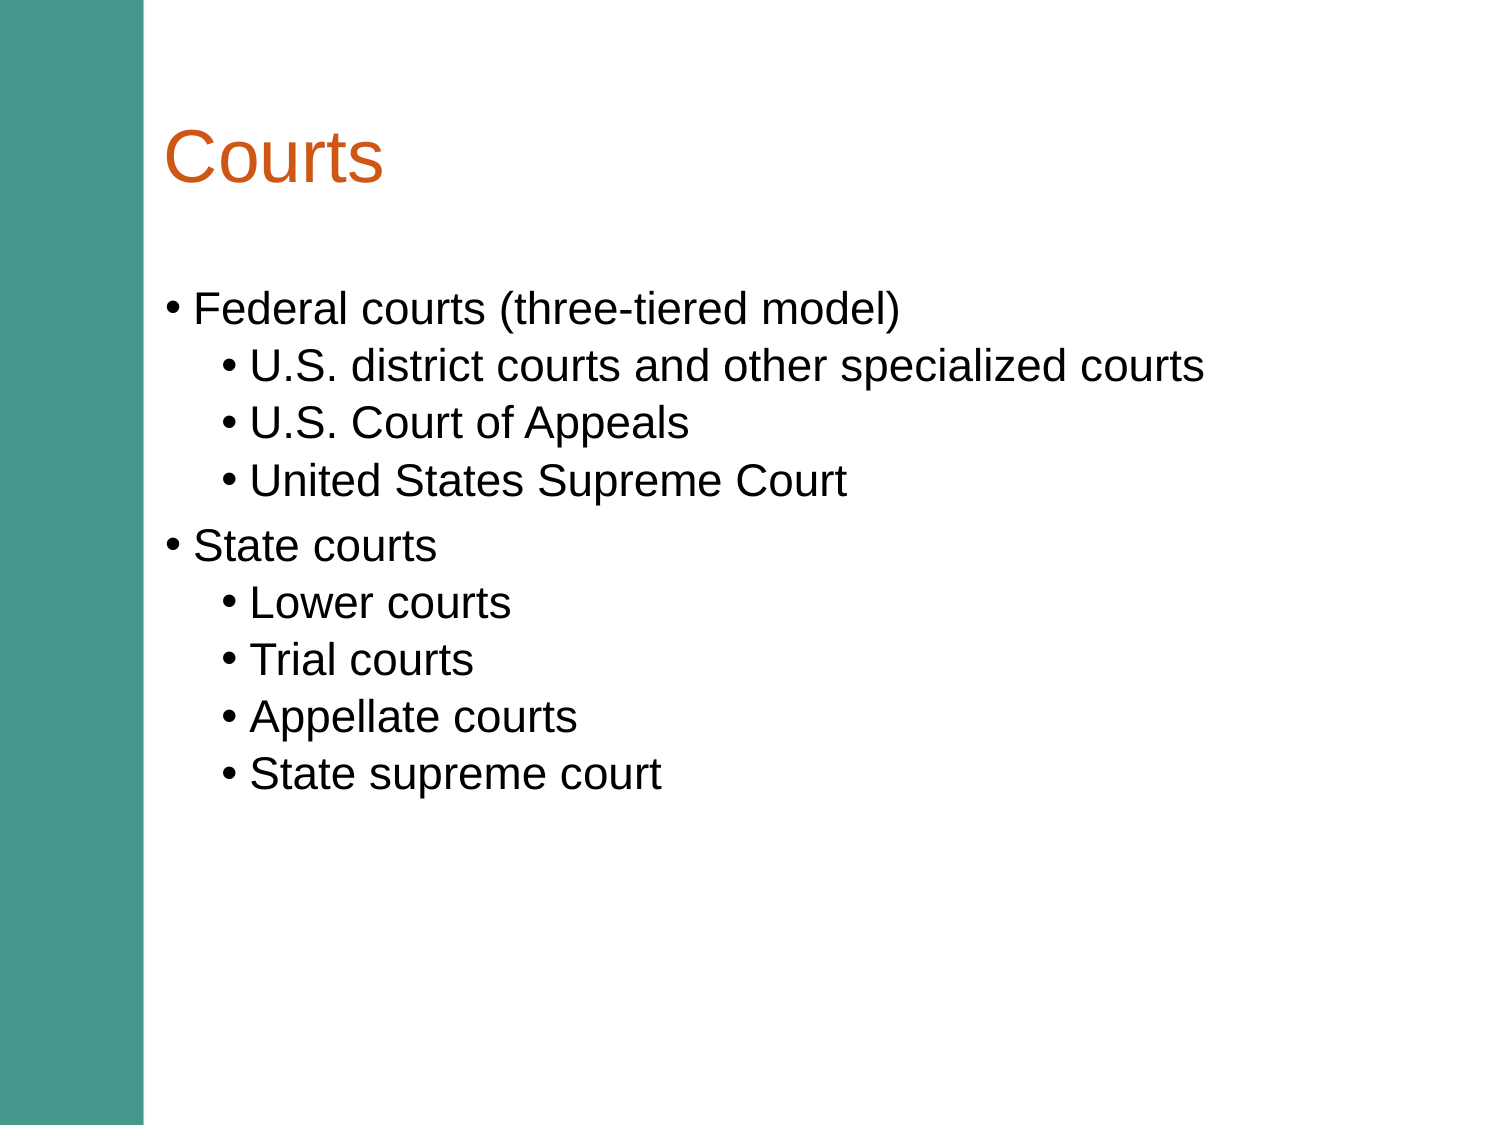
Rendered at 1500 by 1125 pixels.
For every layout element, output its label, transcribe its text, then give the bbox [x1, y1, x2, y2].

picture [0, 0, 1500, 1125]
title Courts [148, 50, 1443, 268]
list Federal courts (three-tiered model) U.S. district courts and other specialized courts U.S. Court of Appeals United States Supreme Court State courts Lower courts Trial courts Appellate courts State supreme court [150, 277, 1444, 992]
